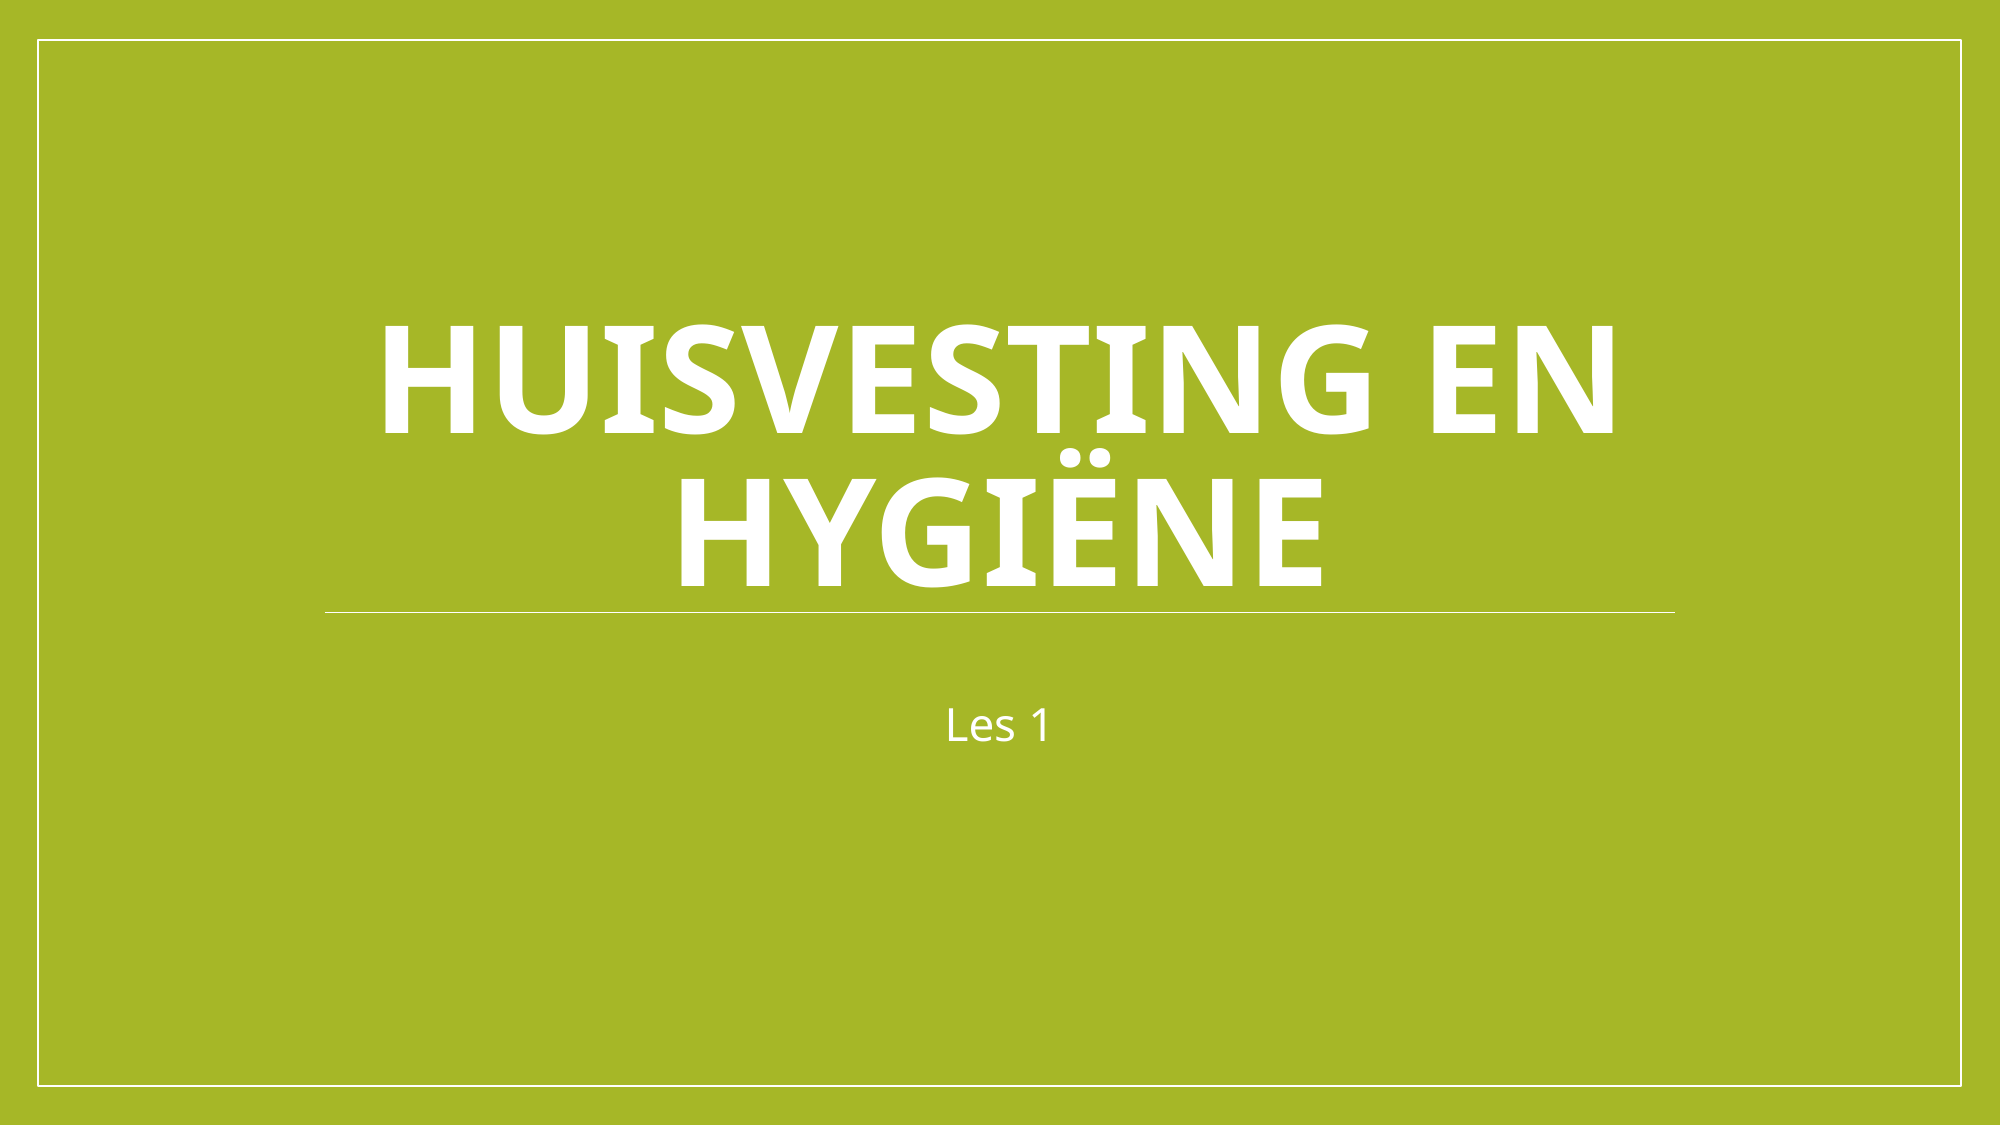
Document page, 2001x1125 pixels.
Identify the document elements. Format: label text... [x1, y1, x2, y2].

title Huisvesting en Hygiëne [182, 144, 1818, 625]
subtitle Les 1 [280, 694, 1719, 923]
